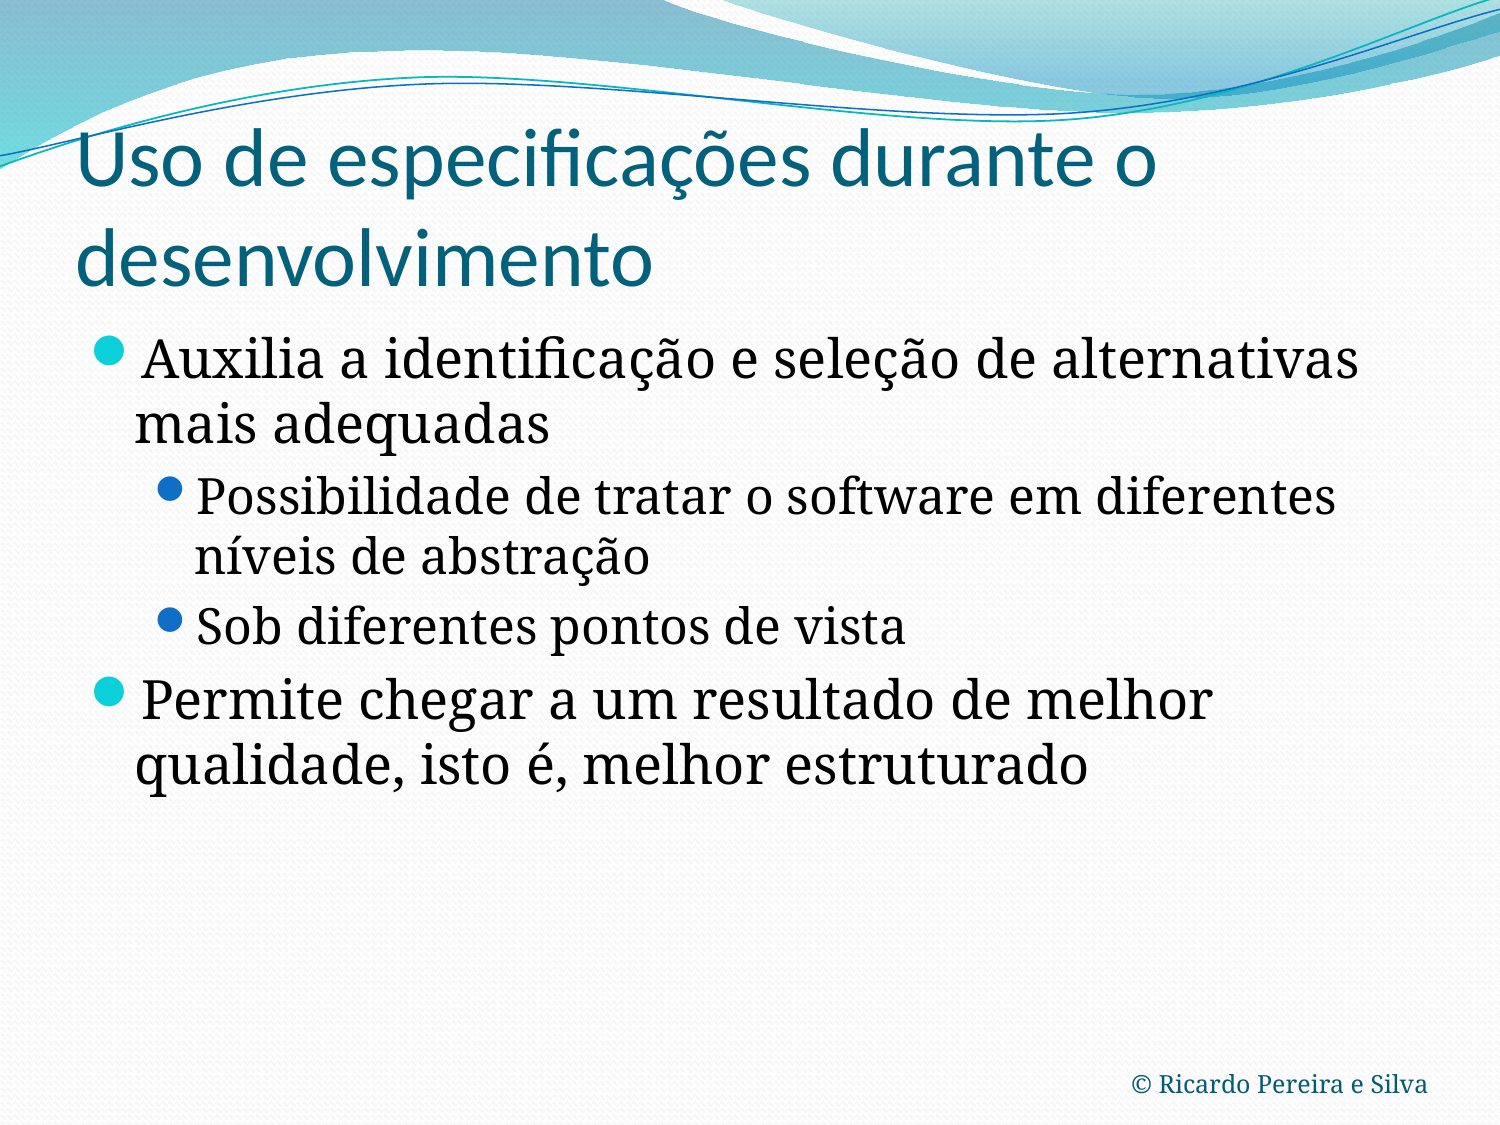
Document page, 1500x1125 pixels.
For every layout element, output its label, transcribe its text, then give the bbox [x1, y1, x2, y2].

footer © Ricardo Pereira e Silva [1101, 1042, 1429, 1103]
list Auxilia a identificação e seleção de alternativas mais adequadas Possibilidade de tratar o software em diferentes níveis de abstração Sob diferentes pontos de vista Permite chegar a um resultado de melhor qualidade, isto é, melhor estruturado [75, 317, 1425, 1038]
title Uso de especificações durante o desenvolvimento [75, 115, 1425, 303]
